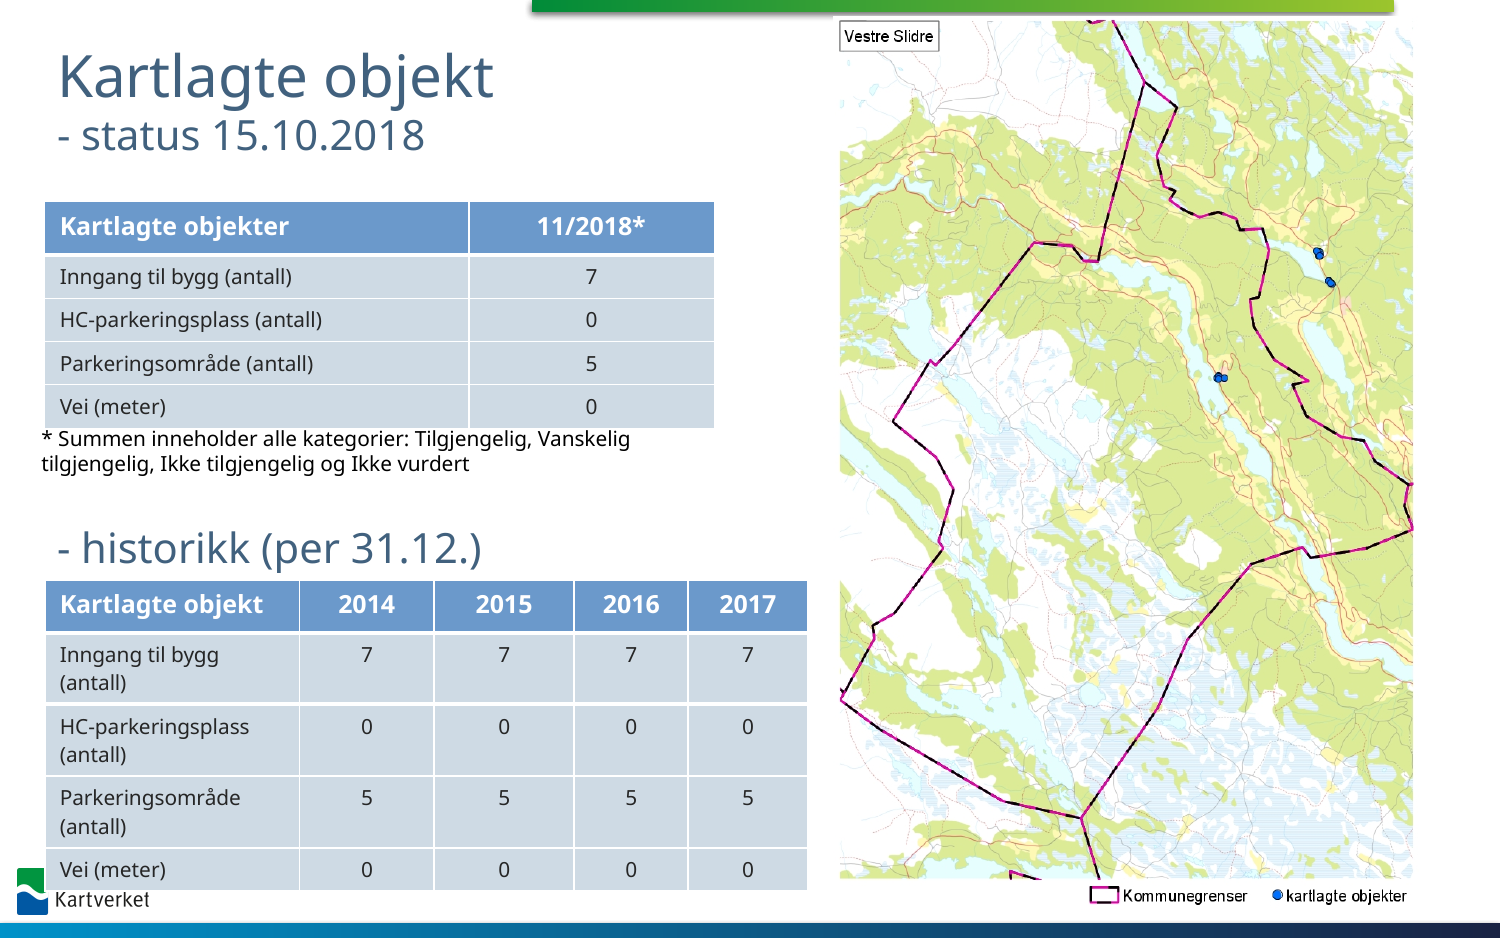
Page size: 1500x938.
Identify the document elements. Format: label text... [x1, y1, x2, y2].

table_header 2015 [435, 581, 573, 631]
table_cell 5 [435, 777, 573, 847]
table_cell 7 [689, 635, 807, 702]
table_cell 7 [470, 257, 714, 298]
text_box Kartlagte objekt - status 15.10.2018 [42, 24, 828, 167]
text_box * Summen inneholder alle kategorier: Tilgjengelig, Vanskelig tilgjengelig, Ikke tilgjengelig og Ikke vurdert [26, 417, 711, 483]
table_cell Inngang til bygg (antall) [46, 635, 299, 702]
table_header Kartlagte objekter [45, 202, 468, 253]
text_box - historikk (per 31.12.) [42, 496, 828, 580]
table_cell 0 [435, 706, 573, 775]
table_cell HC-parkeringsplass (antall) [45, 299, 468, 341]
table_cell HC-parkeringsplass (antall) [46, 706, 299, 775]
table_cell Parkeringsområde (antall) [46, 777, 299, 847]
table_cell Inngang til bygg (antall) [45, 257, 468, 298]
table_cell 0 [470, 385, 714, 428]
table_cell 0 [575, 849, 687, 890]
table_header 2014 [300, 581, 433, 631]
table_cell 5 [300, 777, 433, 847]
table_header 2016 [575, 581, 687, 631]
table_cell 5 [470, 342, 714, 384]
table_cell 7 [435, 635, 573, 702]
table_header 11/2018* [470, 202, 714, 253]
table_cell Vei (meter) [46, 849, 299, 890]
table_cell 0 [689, 849, 807, 890]
table_cell 0 [689, 706, 807, 775]
table_cell 0 [300, 849, 433, 890]
table_cell 7 [575, 635, 687, 702]
table_cell 0 [300, 706, 433, 775]
table_cell Vei (meter) [45, 385, 468, 417]
table_header 2017 [689, 581, 807, 631]
table_cell Parkeringsområde (antall) [45, 342, 468, 384]
table_cell 7 [300, 635, 433, 702]
table_cell 5 [575, 777, 687, 847]
table_cell 0 [470, 299, 714, 341]
table_cell 5 [689, 777, 807, 847]
table_cell 0 [575, 706, 687, 775]
picture [833, 16, 1419, 913]
table_cell 0 [435, 849, 573, 890]
table_header Kartlagte objekt [46, 581, 299, 631]
